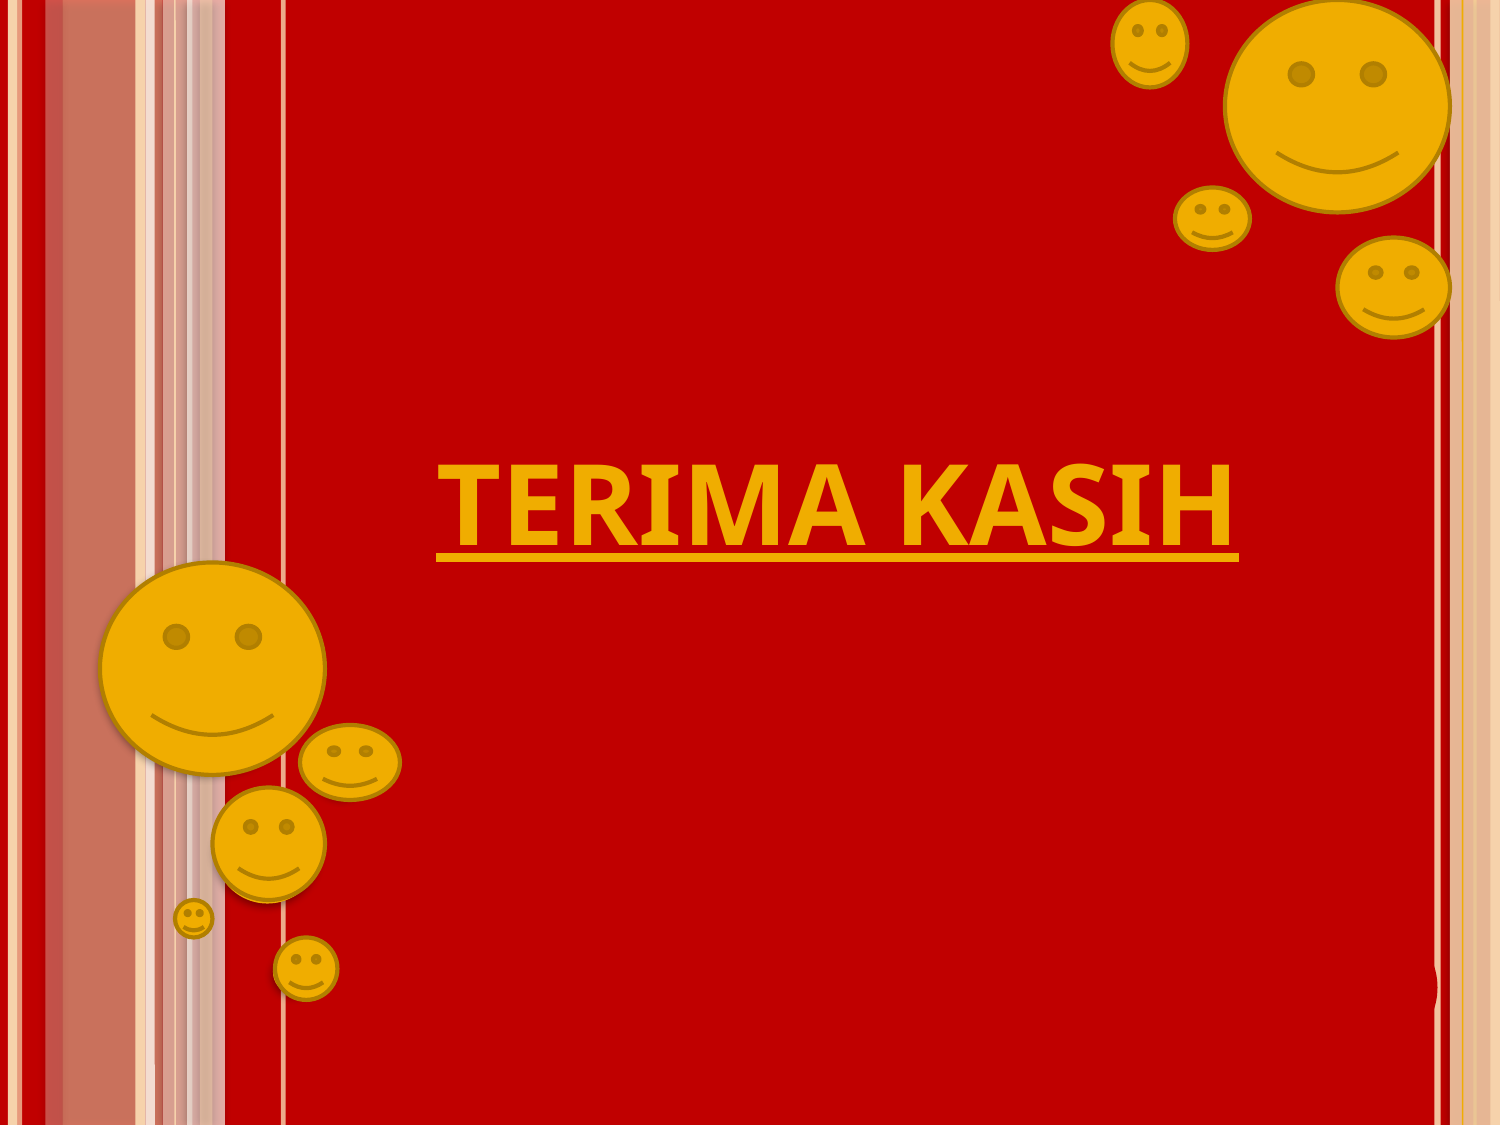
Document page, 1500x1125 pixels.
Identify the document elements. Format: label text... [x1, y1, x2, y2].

text_box [1222, 0, 1453, 215]
text_box [1322, 922, 1440, 1053]
text_box [1335, 235, 1453, 340]
text_box TERIMA KASIH [421, 424, 1255, 575]
text_box [1172, 185, 1253, 253]
text_box [97, 560, 328, 778]
text_box [210, 785, 328, 903]
text_box [272, 935, 340, 1003]
text_box [172, 897, 215, 940]
text_box [297, 722, 403, 803]
text_box [1110, 0, 1190, 90]
